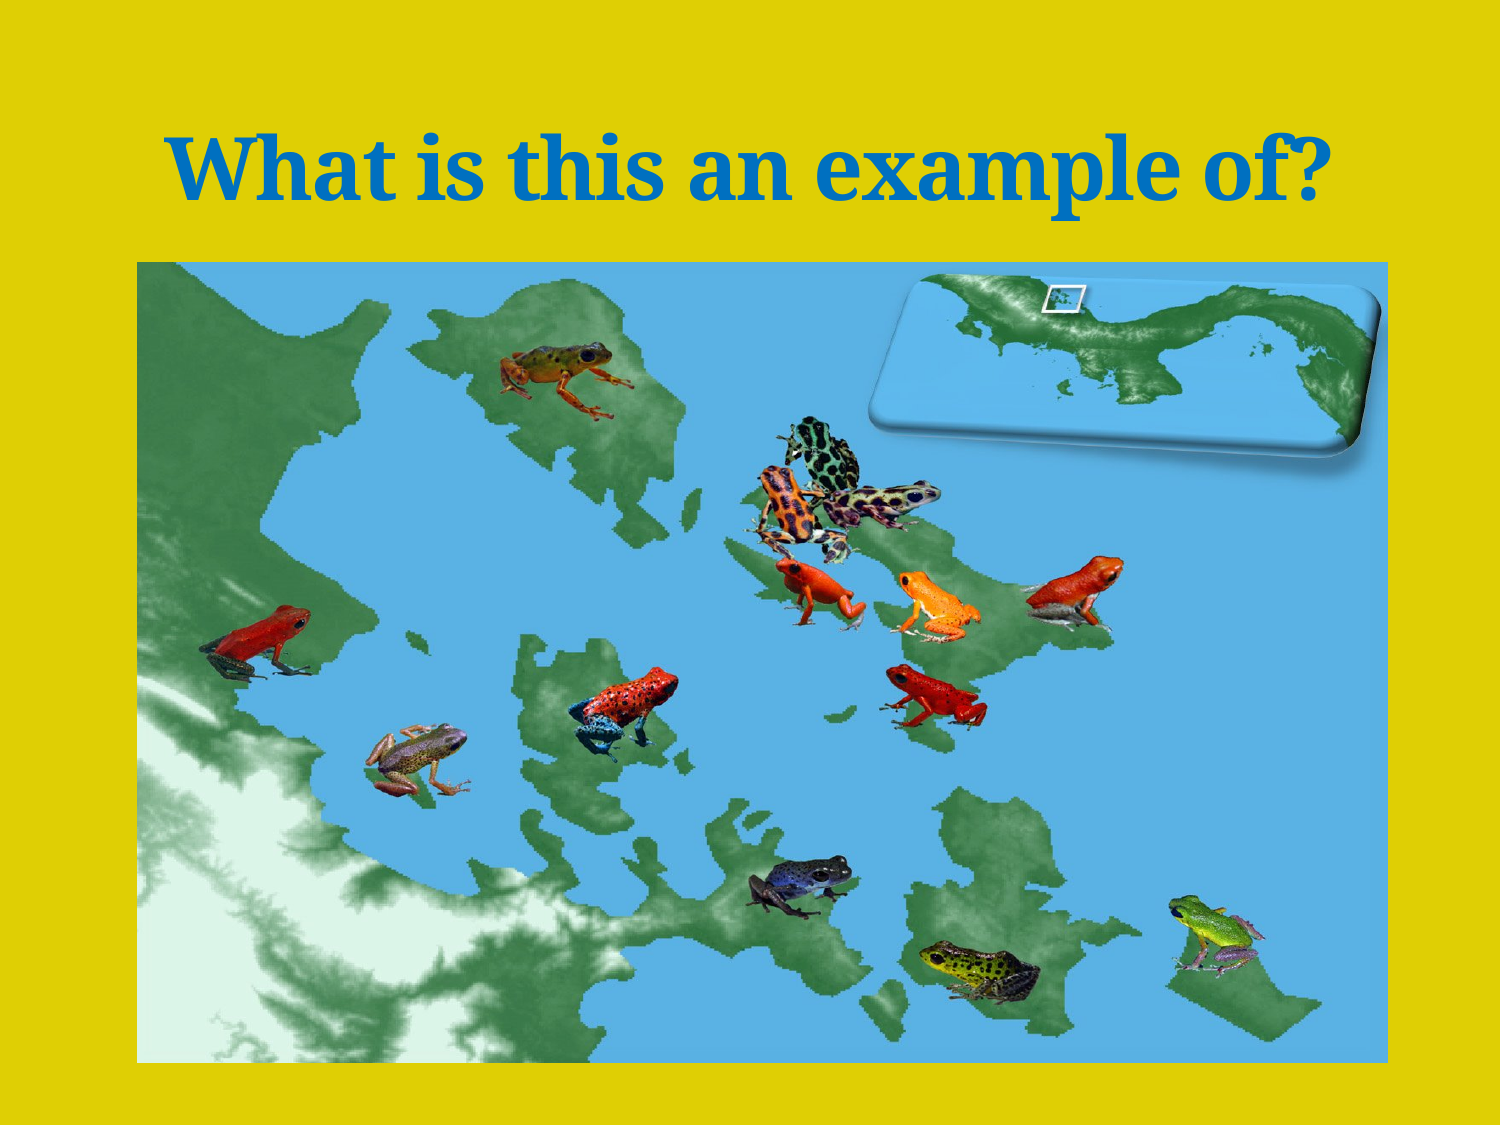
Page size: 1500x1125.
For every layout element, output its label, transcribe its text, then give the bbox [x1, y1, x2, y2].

title What is this an example of? [74, 24, 1425, 225]
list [140, 265, 1386, 1061]
